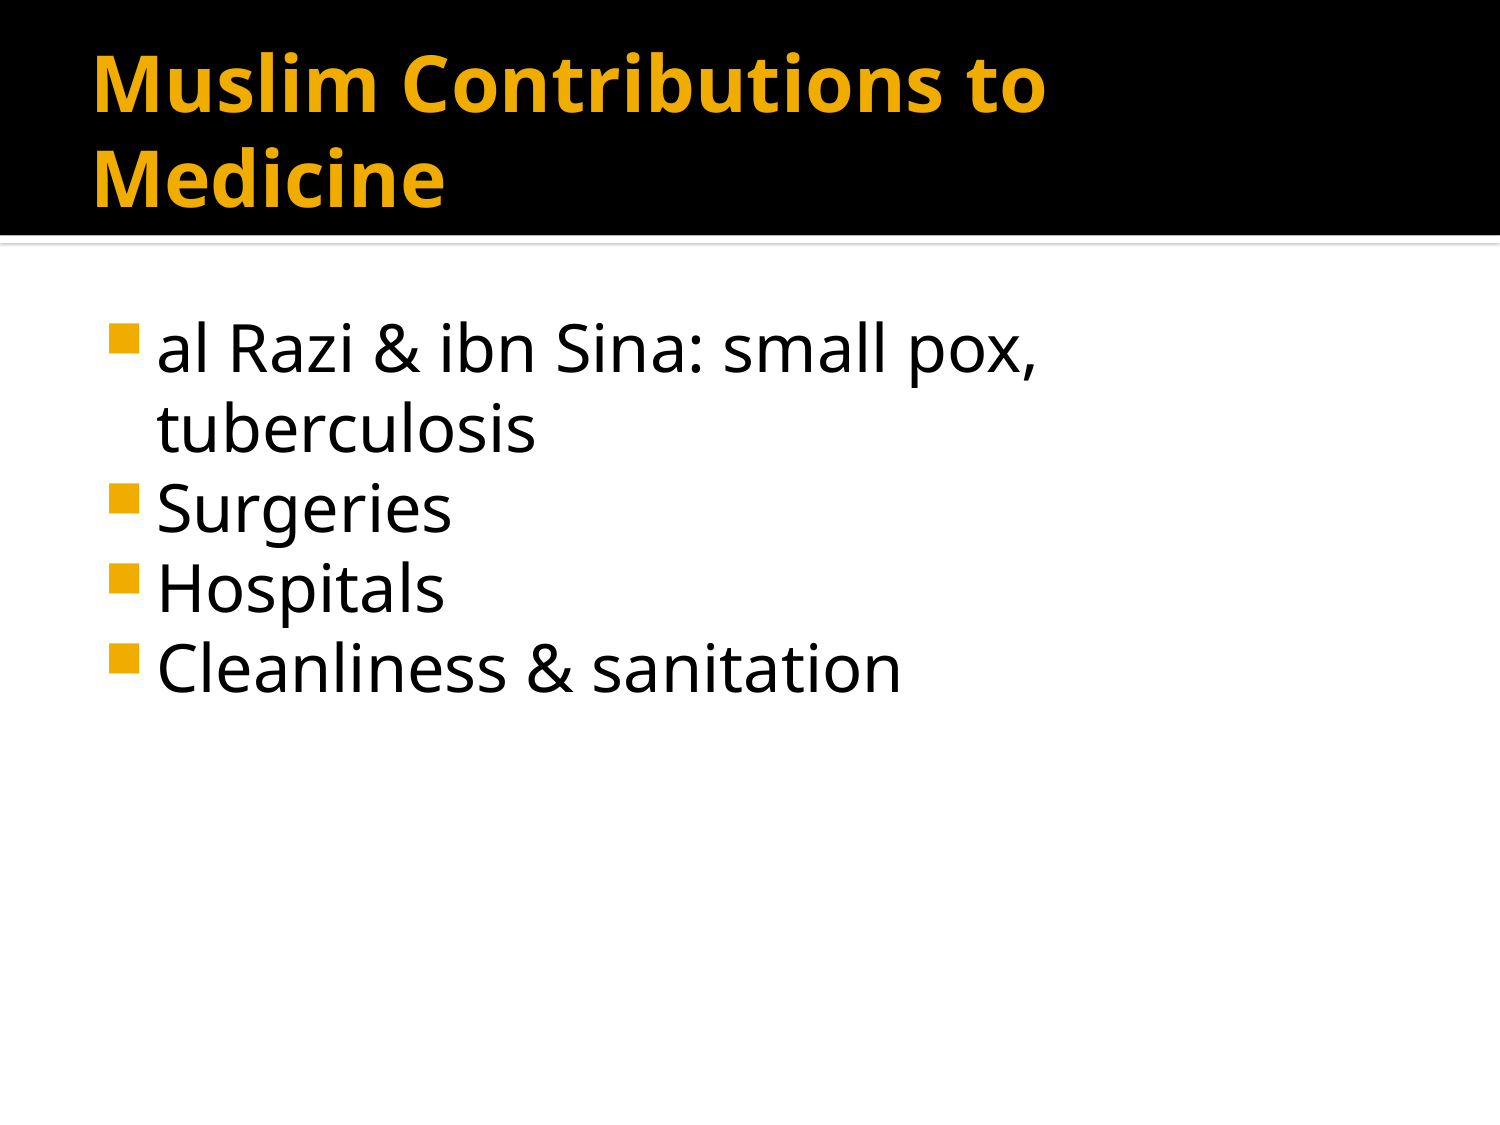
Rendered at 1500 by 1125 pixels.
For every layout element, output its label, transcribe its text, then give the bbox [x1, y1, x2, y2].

title Muslim Contributions to Medicine [75, 25, 1425, 231]
list al Razi & ibn Sina: small pox, tuberculosis Surgeries Hospitals Cleanliness & sanitation [75, 291, 1425, 1050]
